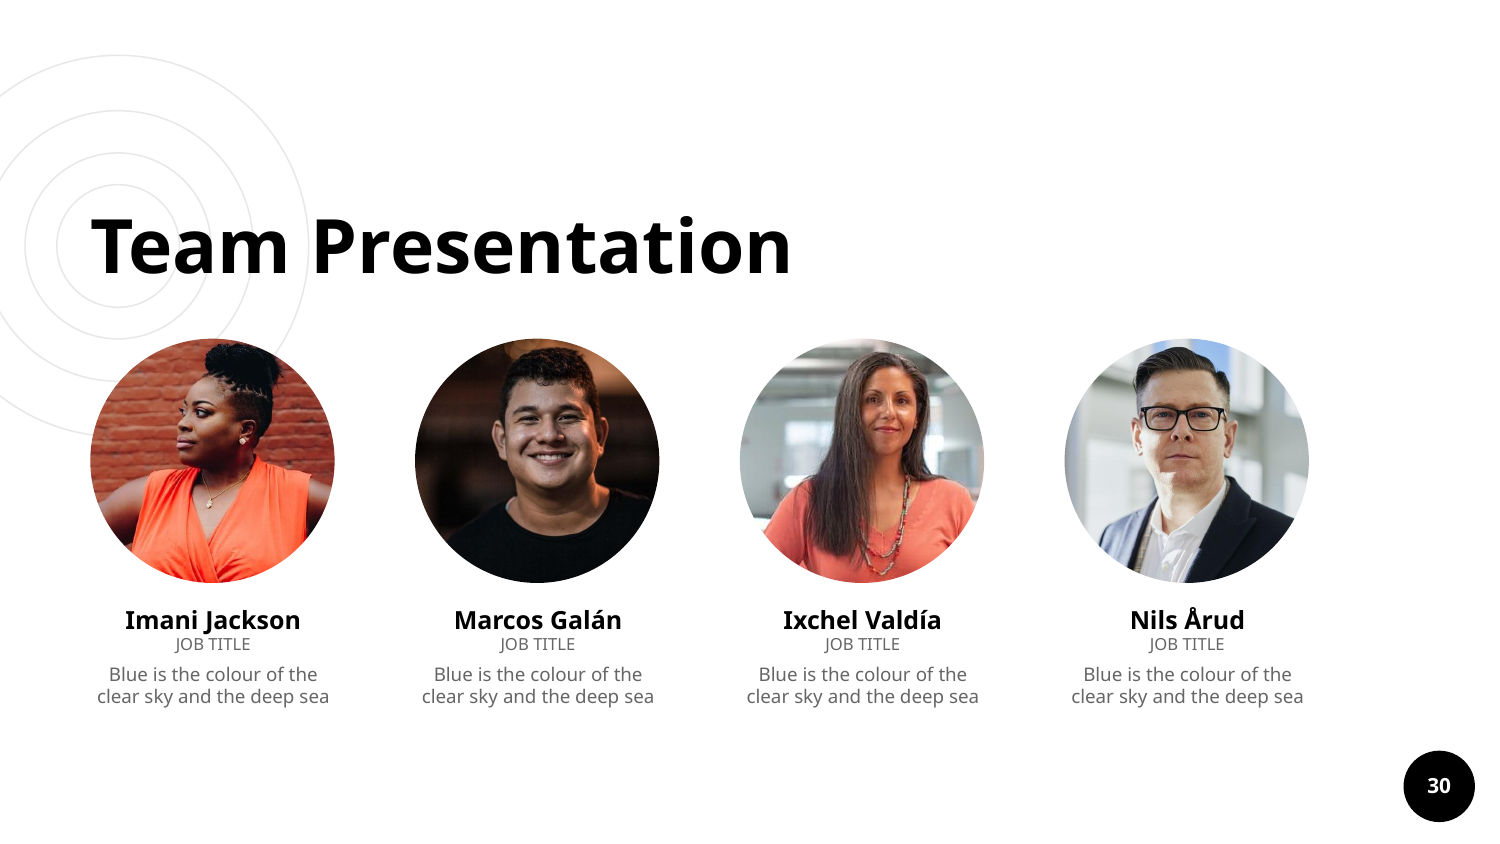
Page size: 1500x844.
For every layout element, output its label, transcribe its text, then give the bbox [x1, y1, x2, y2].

text_box Ixchel Valdía JOB TITLE Blue is the colour of the clear sky and the deep sea [740, 604, 985, 725]
picture [739, 338, 985, 584]
text_box Marcos Galán JOB TITLE Blue is the colour of the clear sky and the deep sea [415, 604, 661, 725]
title Team Presentation [75, 191, 932, 304]
text_box Imani Jackson JOB TITLE Blue is the colour of the clear sky and the deep sea [91, 604, 336, 725]
slide_number 30 [1403, 750, 1475, 823]
picture [1064, 338, 1310, 584]
picture [414, 338, 660, 584]
text_box Nils Årud JOB TITLE Blue is the colour of the clear sky and the deep sea [1065, 604, 1310, 725]
picture [90, 338, 335, 584]
